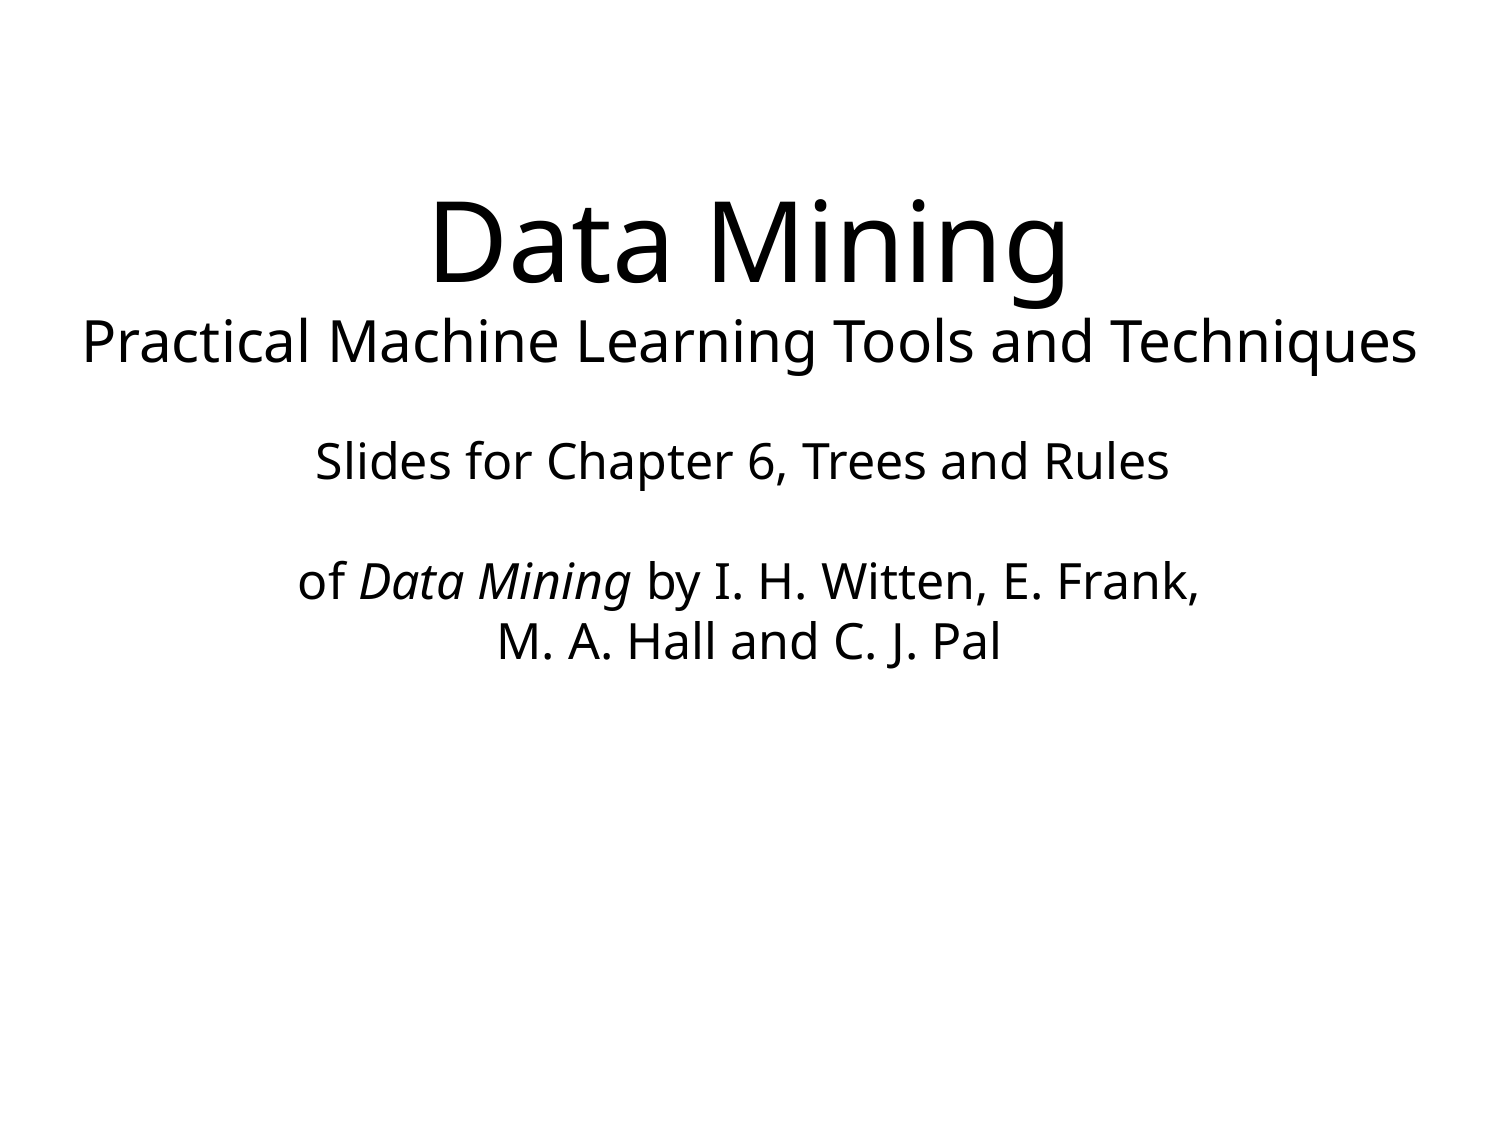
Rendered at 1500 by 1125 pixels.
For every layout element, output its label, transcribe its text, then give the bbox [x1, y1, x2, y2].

text_box Data Mining Practical Machine Learning Tools and Techniques Slides for Chapter 6, Trees and Rules of Data Mining by I. H. Witten, E. Frank, M. A. Hall and C. J. Pal [0, 162, 1500, 296]
